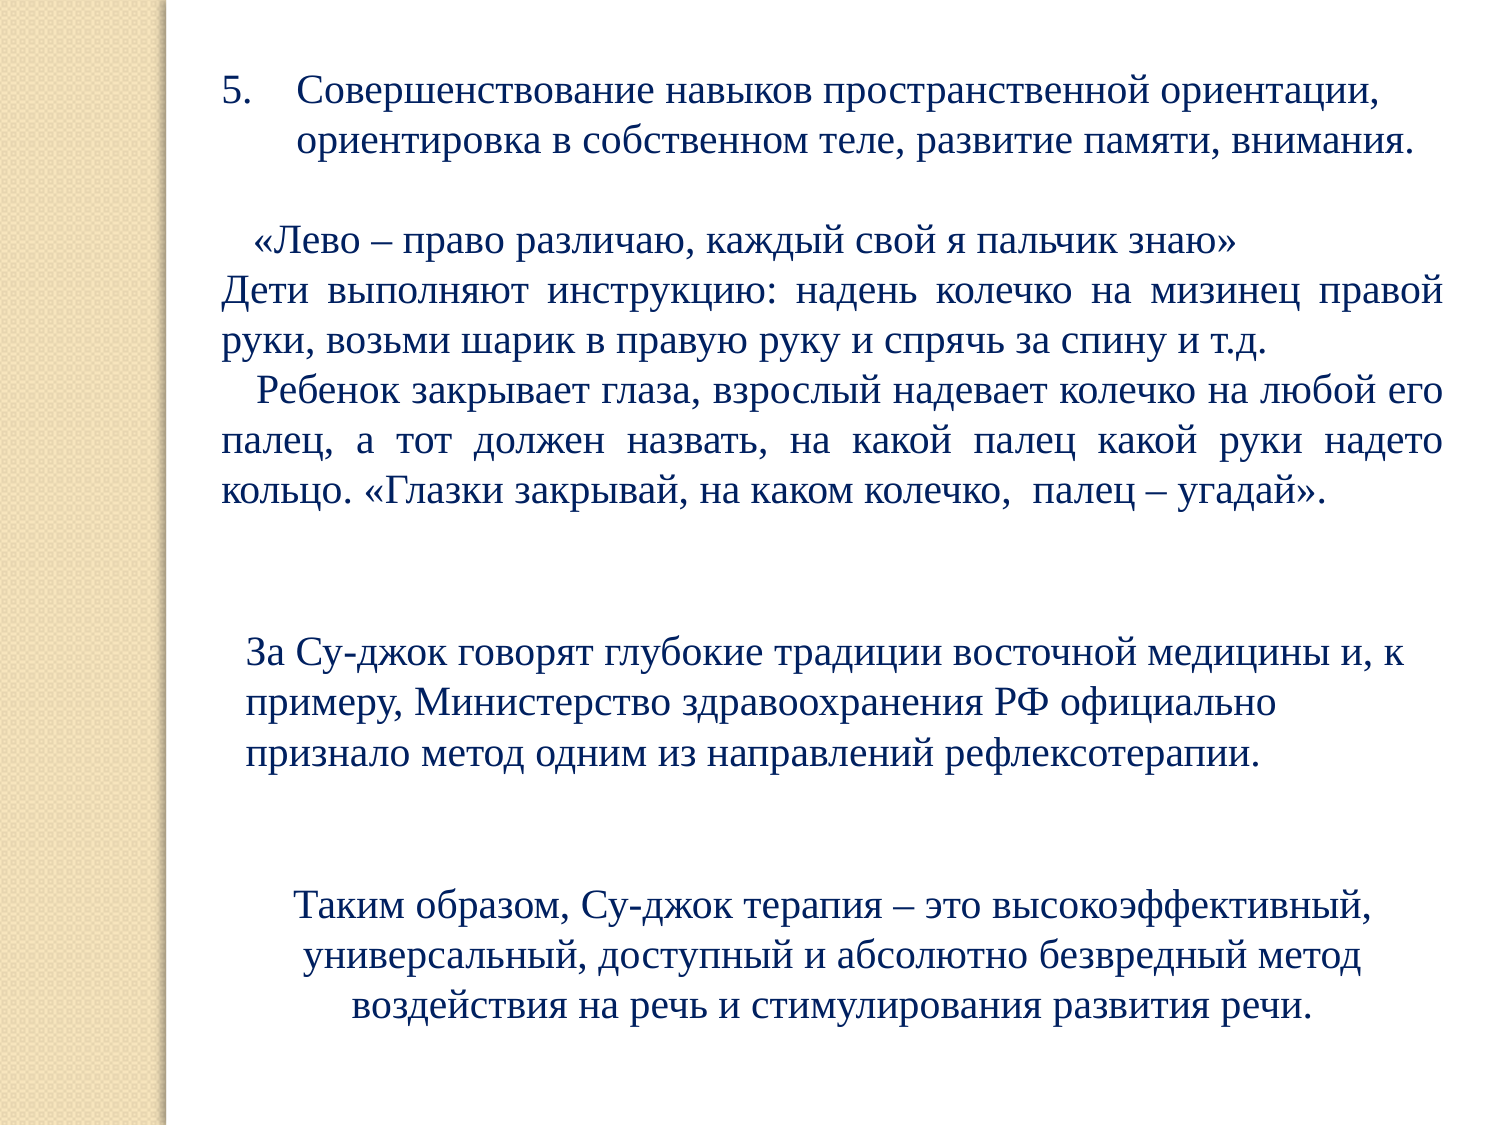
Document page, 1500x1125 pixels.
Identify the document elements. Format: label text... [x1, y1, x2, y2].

text_box За Су-джок говорят глубокие традиции восточной медицины и, к примеру, Министерство здравоохранения РФ официально признало метод одним из направлений рефлексотерапии. [230, 616, 1459, 782]
text_box Таким образом, Су-джок терапия – это высокоэффективный, универсальный, доступный и абсолютно безвредный метод воздействия на речь и стимулирования развития речи. [218, 869, 1447, 1035]
text_box Совершенствование навыков пространственной ориентации, ориентировка в собственном теле, развитие памяти, внимания. «Лево – право различаю, каждый свой я пальчик знаю» Дети выполняют инструкцию: надень колечко на мизинец правой руки, возьми шарик в правую руку и спрячь за спину и т.д. Ребенок закрывает глаза, взрослый надевает колечко на любой его палец, а тот должен назвать, на какой палец какой руки надето кольцо. «Глазки закрывай, на каком колечко, палец – угадай». [206, 54, 1459, 520]
